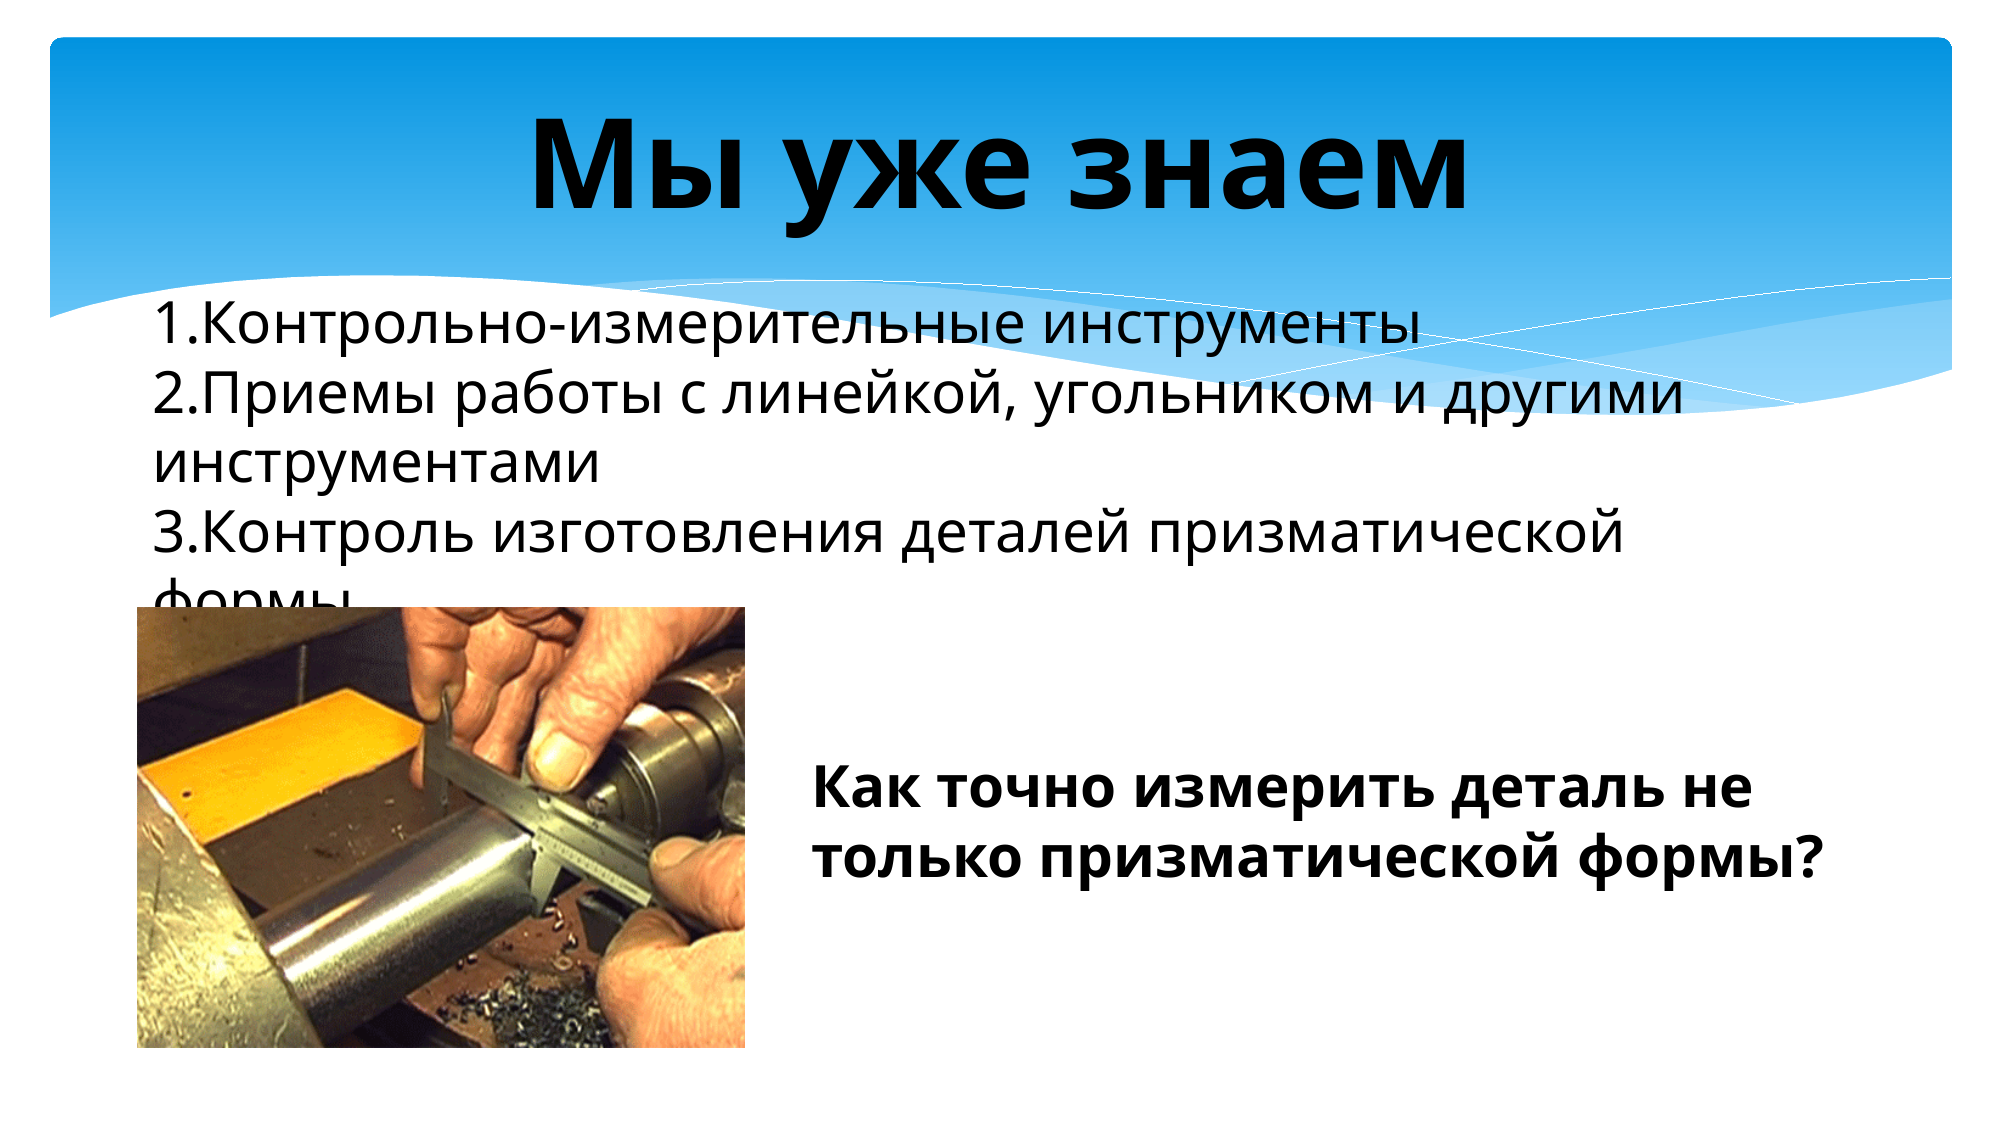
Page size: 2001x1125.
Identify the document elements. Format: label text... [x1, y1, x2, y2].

text_box Как точно измерить деталь не только призматической формы? [796, 742, 1963, 897]
text_box 1.Контрольно-измерительные инструменты 2.Приемы работы с линейкой, угольником и другими инструментами 3.Контроль изготовления деталей призматической формы [137, 277, 1800, 642]
title Мы уже знаем [99, 55, 1900, 261]
picture [137, 607, 745, 1048]
